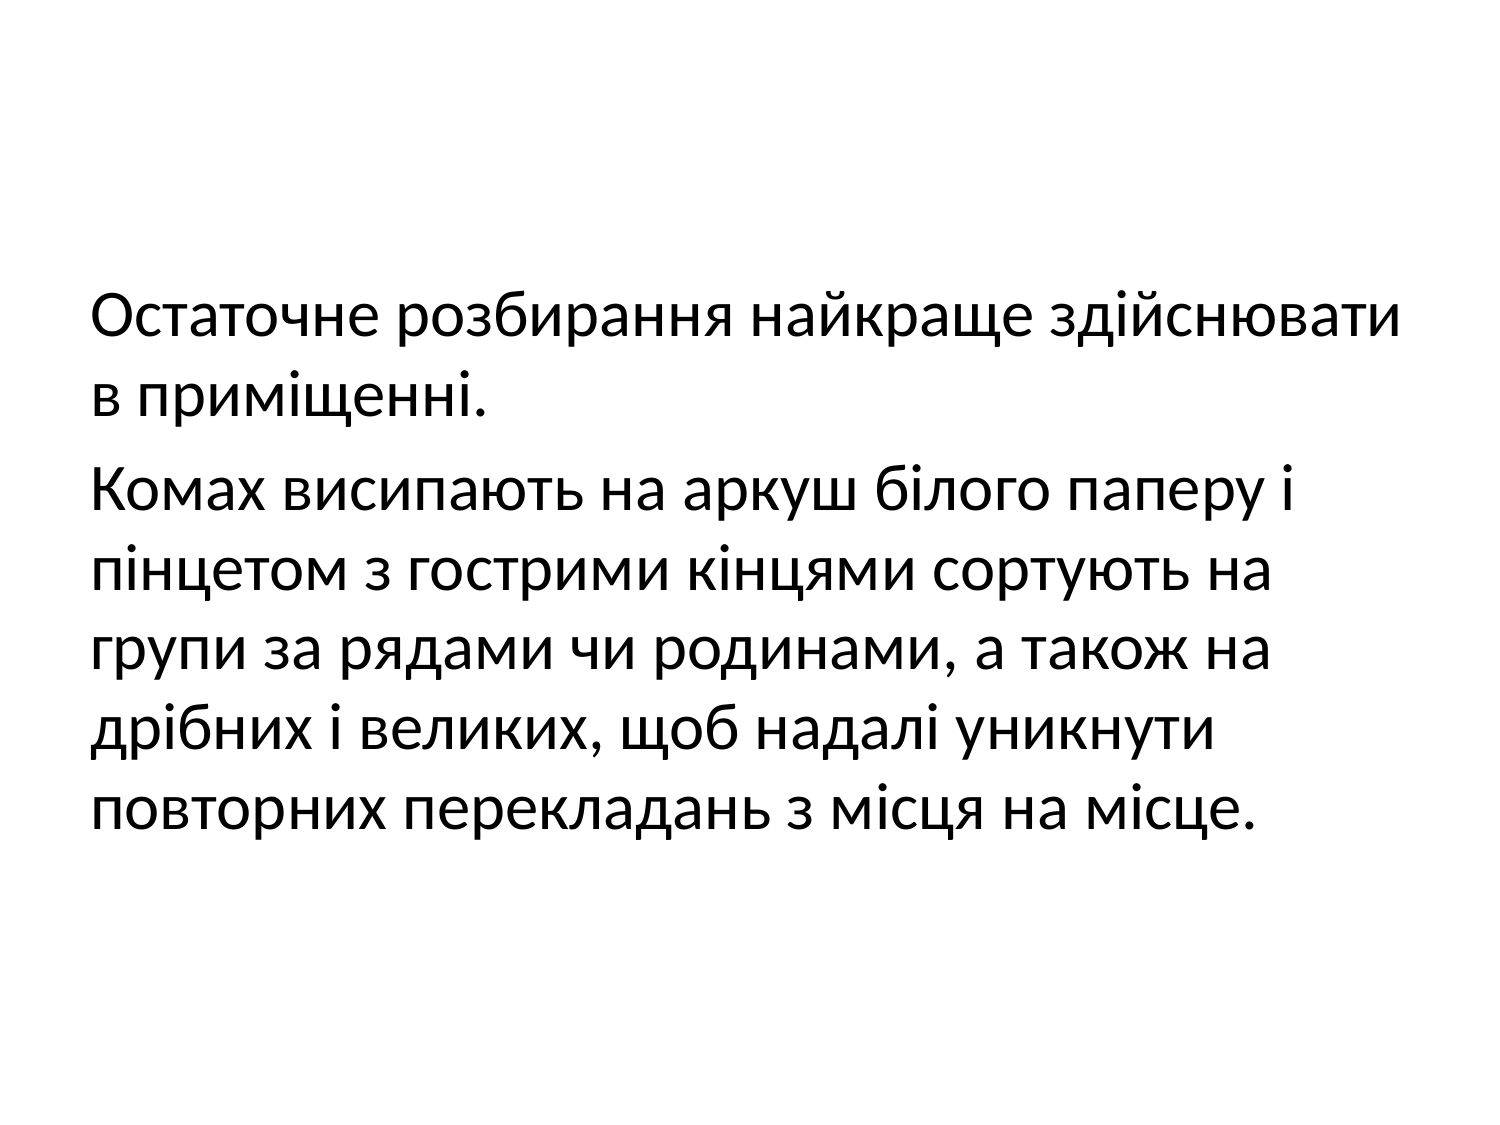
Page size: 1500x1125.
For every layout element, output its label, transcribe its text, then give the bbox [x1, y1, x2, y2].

list Остаточне розбирання найкраще здійснювати в приміщенні. Комах висипають на аркуш білого паперу і пінцетом з гострими кінцями сортують на групи за рядами чи родинами, а також на дрібних і великих, щоб надалі уникнути повторних перекладань з місця на місце. [75, 262, 1425, 1005]
